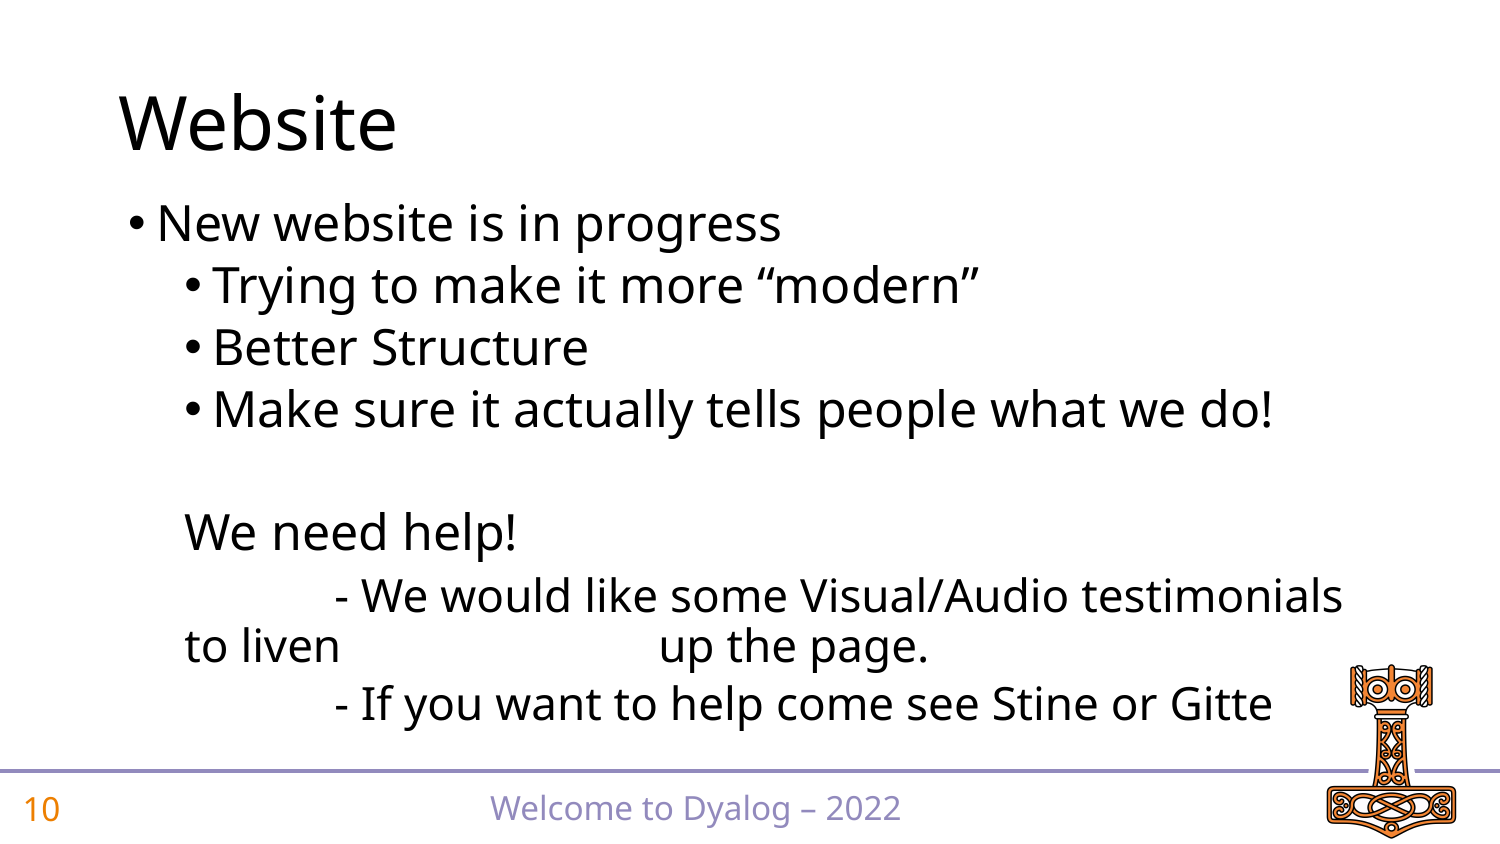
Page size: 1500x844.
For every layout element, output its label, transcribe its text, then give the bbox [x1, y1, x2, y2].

title Website [103, 44, 1397, 208]
list New website is in progress Trying to make it more “modern” Better Structure Make sure it actually tells people what we do! We need help! - We would like some Visual/Audio testimonials to liven up the page. - If you want to help come see Stine or Gitte [113, 191, 1407, 760]
picture [1320, 655, 1461, 844]
